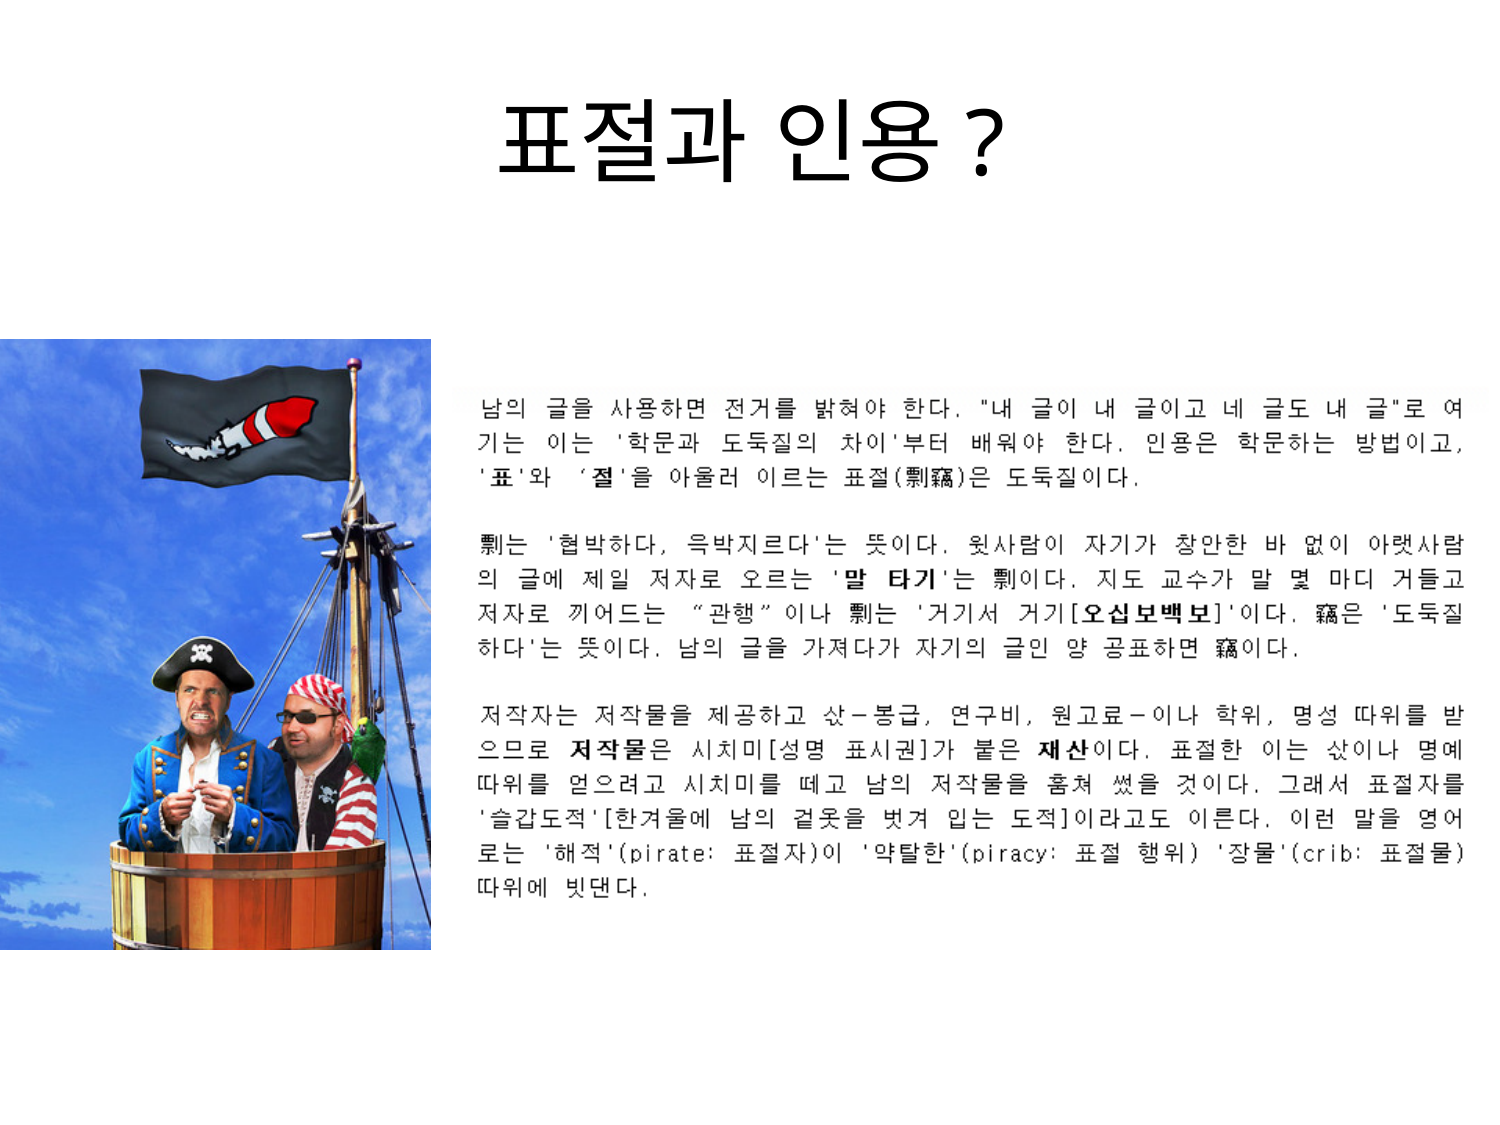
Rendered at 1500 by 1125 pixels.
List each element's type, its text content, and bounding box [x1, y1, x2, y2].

title 표절과 인용? [75, 45, 1425, 233]
picture [452, 386, 1489, 912]
picture [0, 339, 431, 950]
